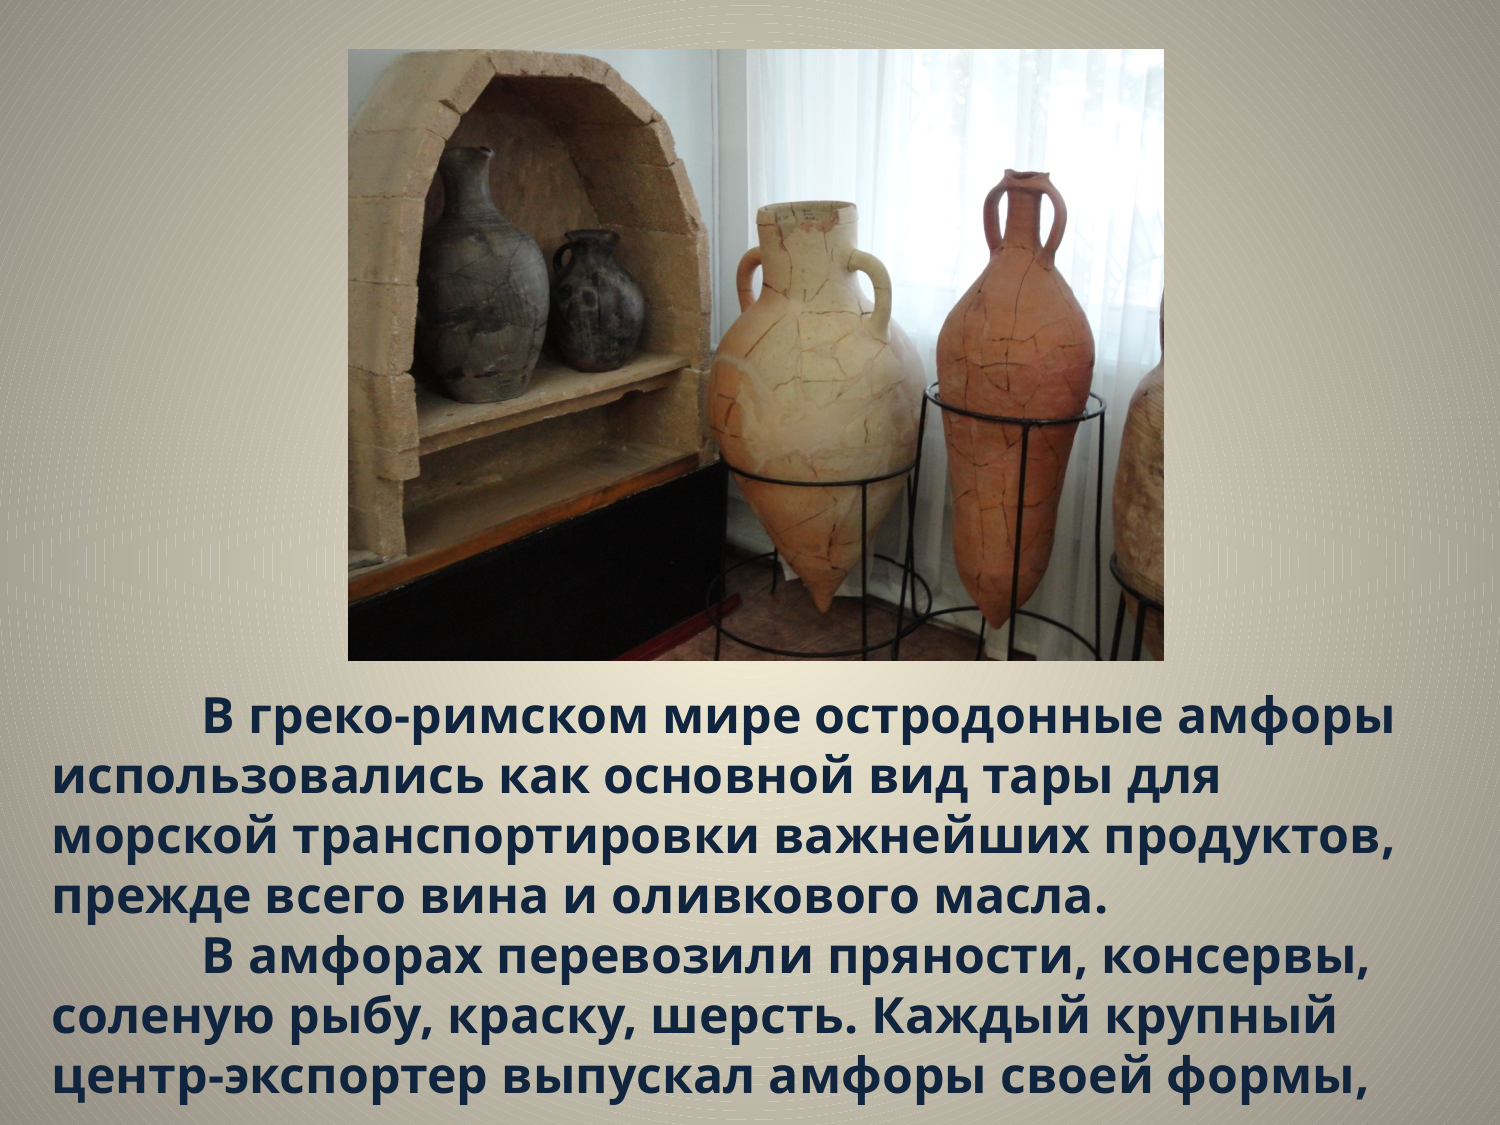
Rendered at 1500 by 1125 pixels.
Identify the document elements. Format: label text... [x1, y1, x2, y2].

text_box В греко-римском мире остродонные амфоры использовались как основной вид тары для морской транспортировки важнейших продуктов, прежде всего вина и оливкового масла. В амфорах перевозили пряности, консервы, соленую рыбу, краску, шерсть. Каждый крупный центр-экспортер выпускал амфоры своей формы, которые отличались от других полисов. [36, 676, 1449, 1125]
picture [348, 49, 1164, 661]
